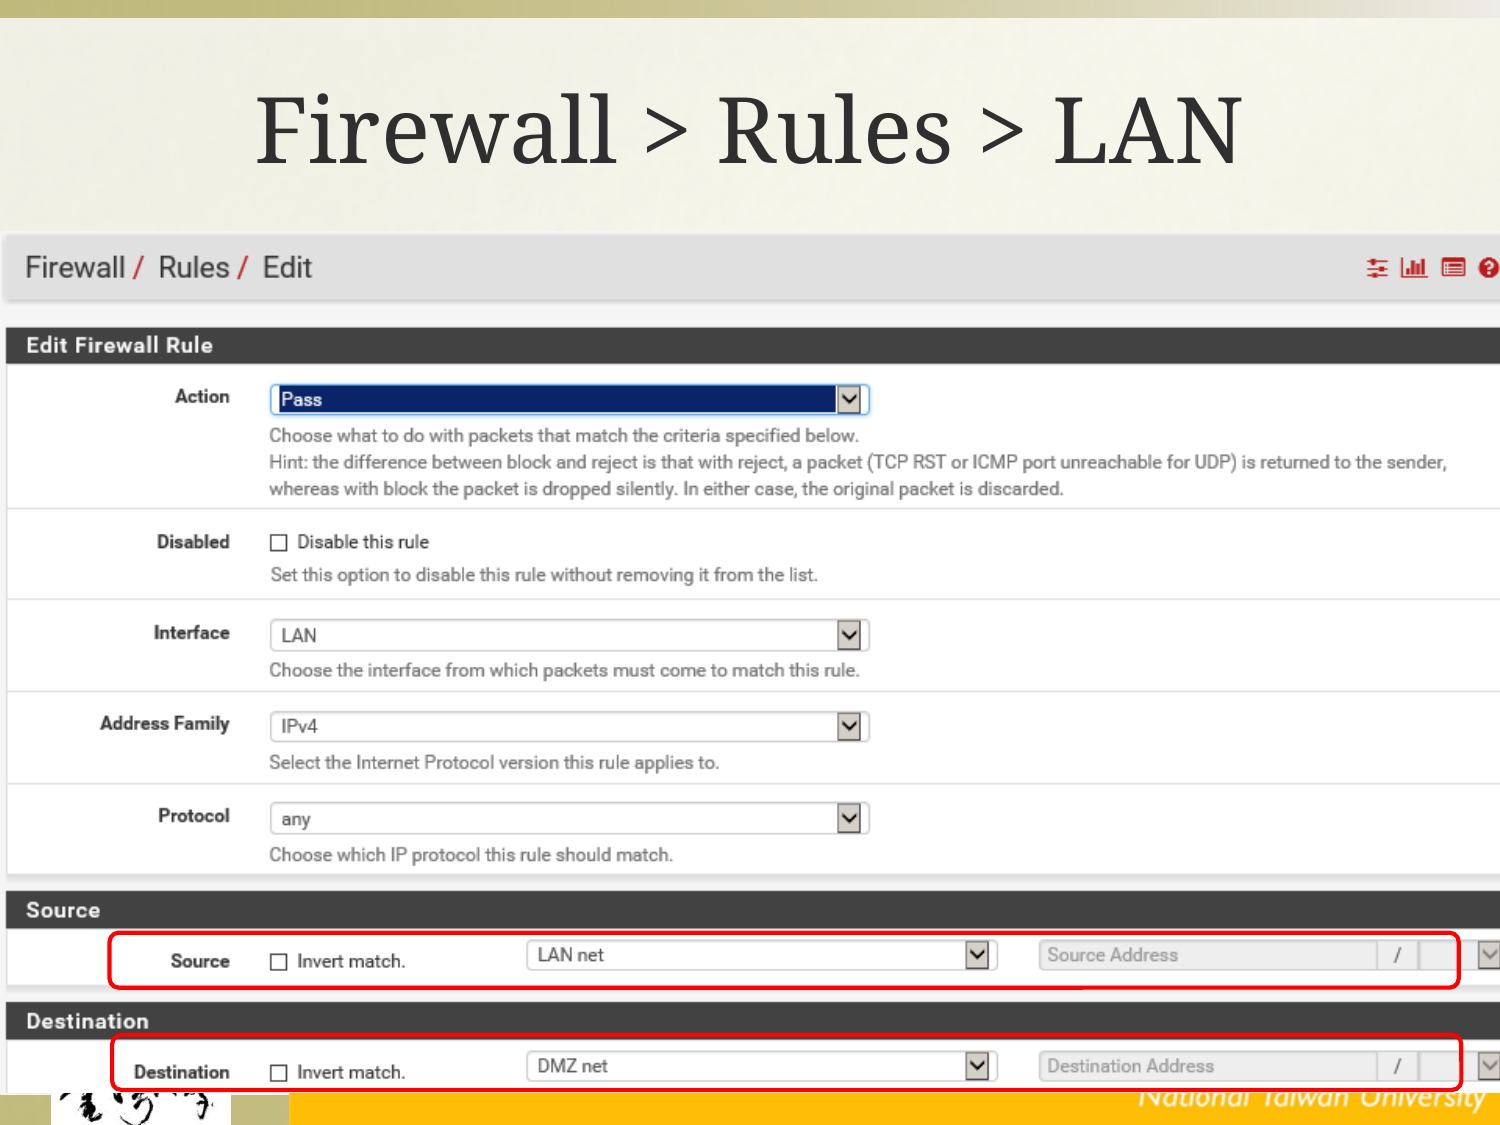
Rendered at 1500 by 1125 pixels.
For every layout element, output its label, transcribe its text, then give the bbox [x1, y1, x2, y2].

title Firewall > Rules > LAN [75, 45, 1425, 209]
picture [0, 231, 1500, 1125]
